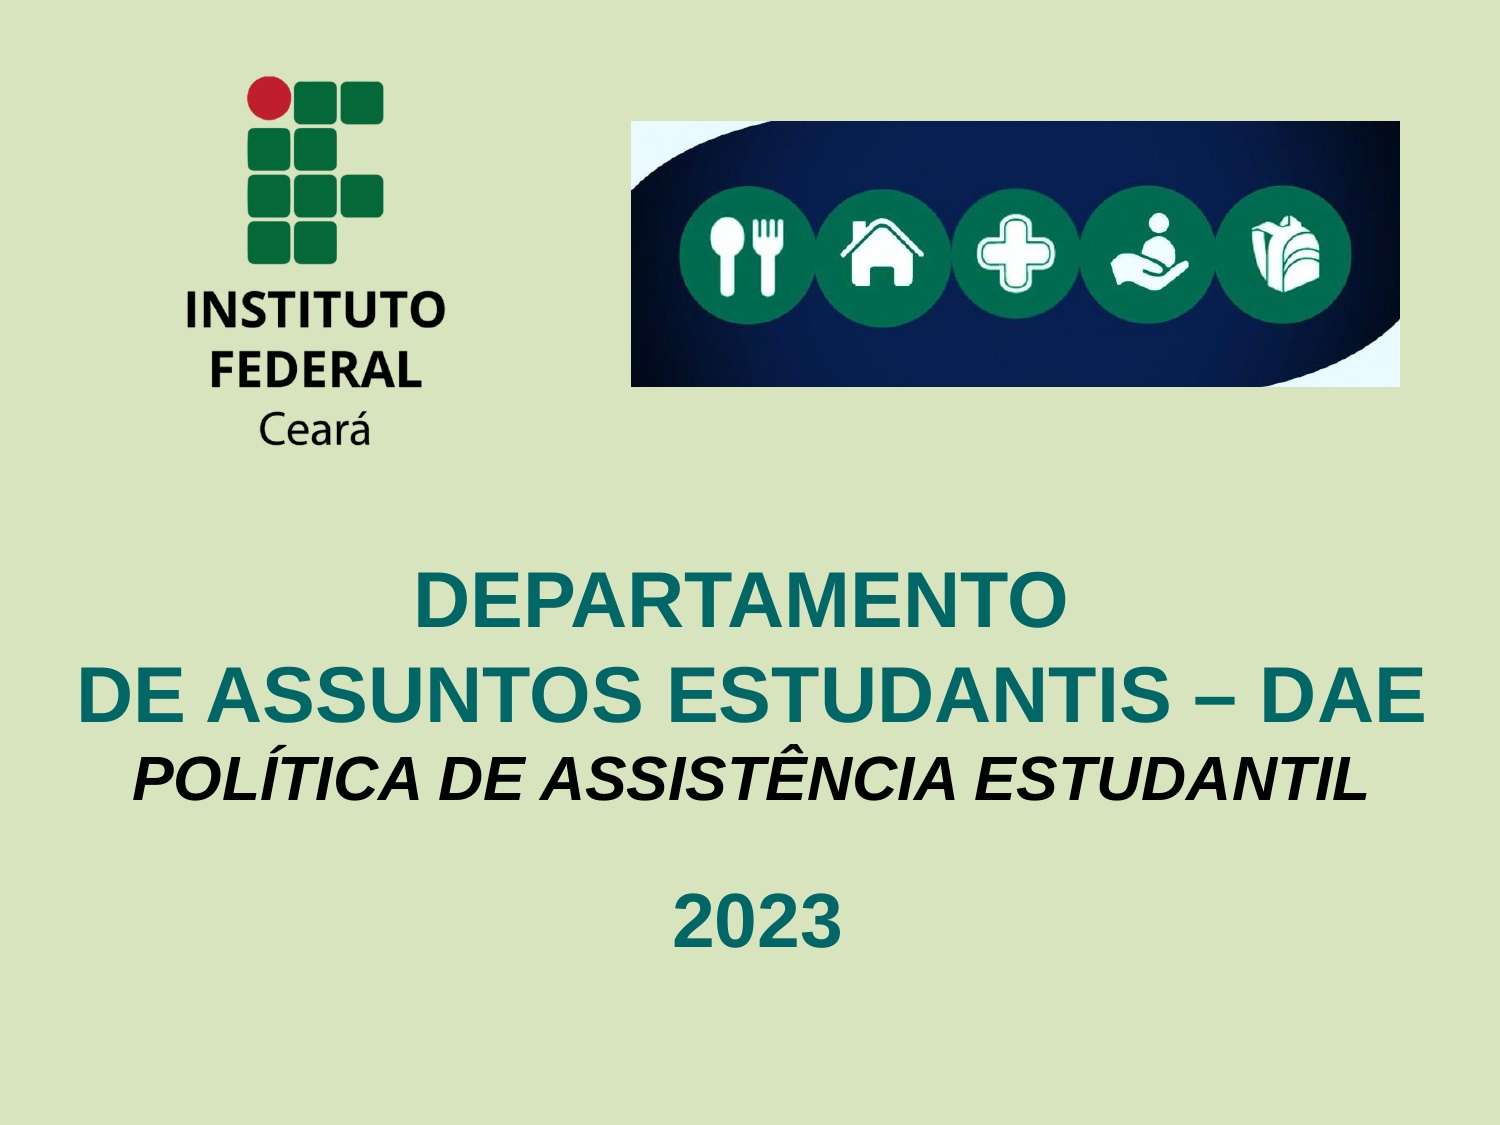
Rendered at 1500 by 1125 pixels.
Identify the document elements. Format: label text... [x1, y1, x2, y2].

text_box 2023 [282, 863, 1233, 971]
title DEPARTAMENTO DE ASSUNTOS ESTUDANTIS – DAE POLÍTICA DE ASSISTÊNCIA ESTUDANTIL [37, 491, 1467, 870]
picture [631, 121, 1400, 387]
picture [100, 49, 530, 478]
